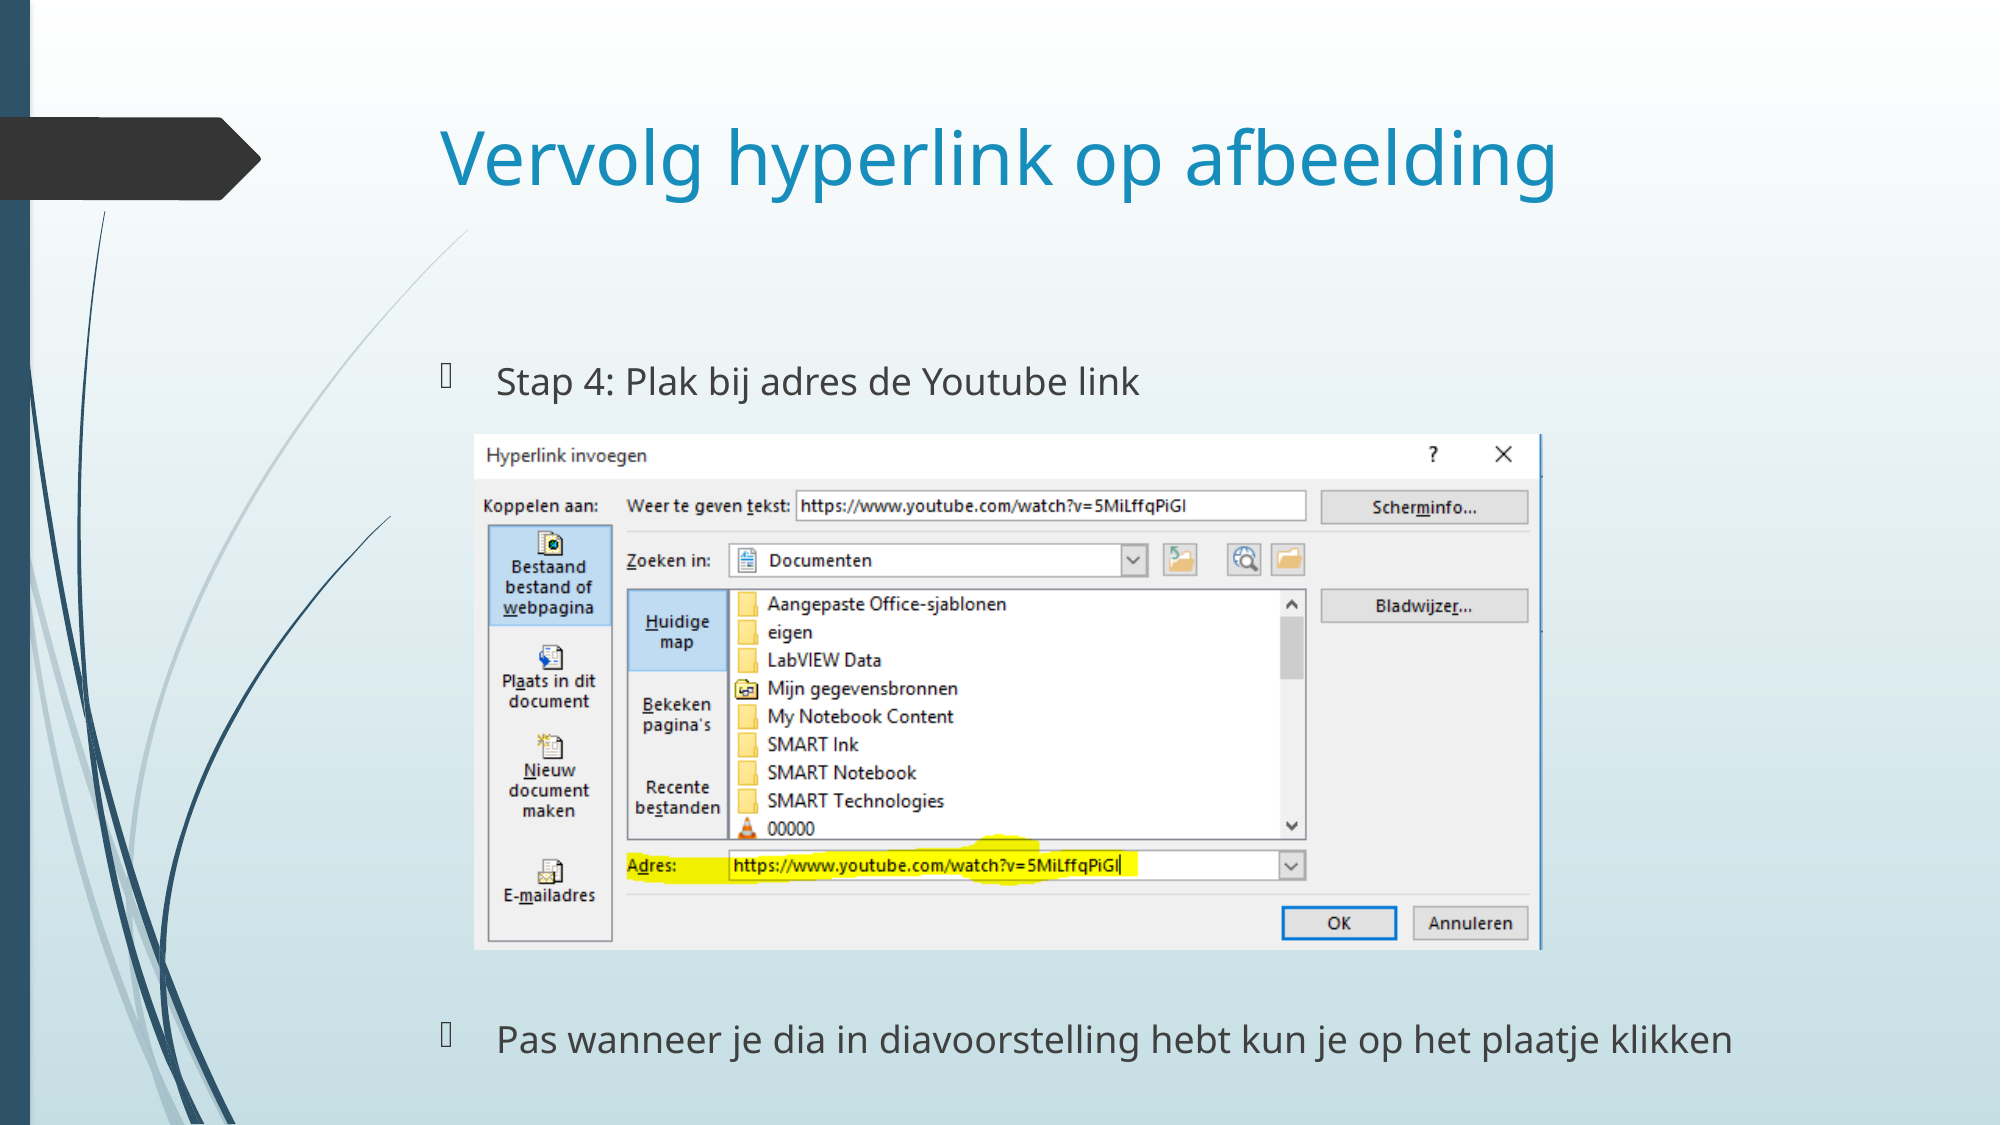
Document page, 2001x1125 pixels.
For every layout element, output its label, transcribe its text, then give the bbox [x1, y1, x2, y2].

picture [473, 433, 1544, 950]
list Stap 4: Plak bij adres de Youtube link Pas wanneer je dia in diavoorstelling hebt kun je op het plaatje klikken [424, 350, 1888, 1078]
title Vervolg hyperlink op afbeelding [425, 102, 1888, 313]
